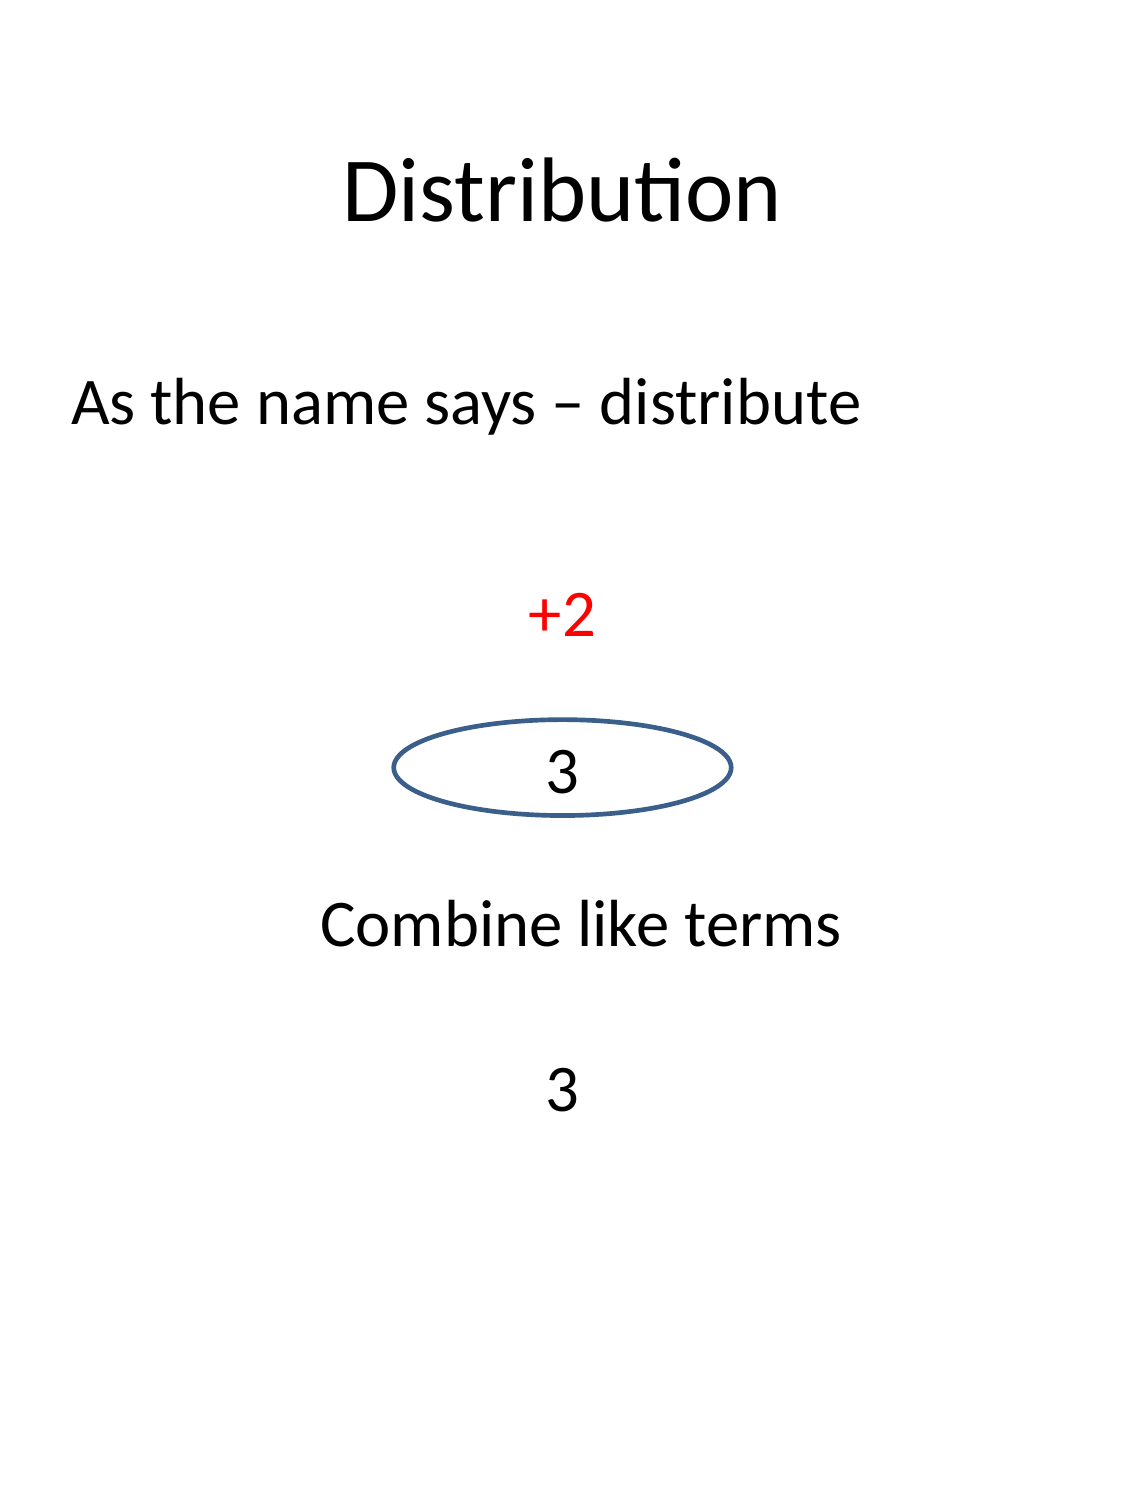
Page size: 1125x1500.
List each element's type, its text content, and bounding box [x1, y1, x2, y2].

title Distribution [56, 60, 1069, 310]
text_box [391, 717, 734, 818]
text_box Combine like terms [305, 872, 858, 968]
